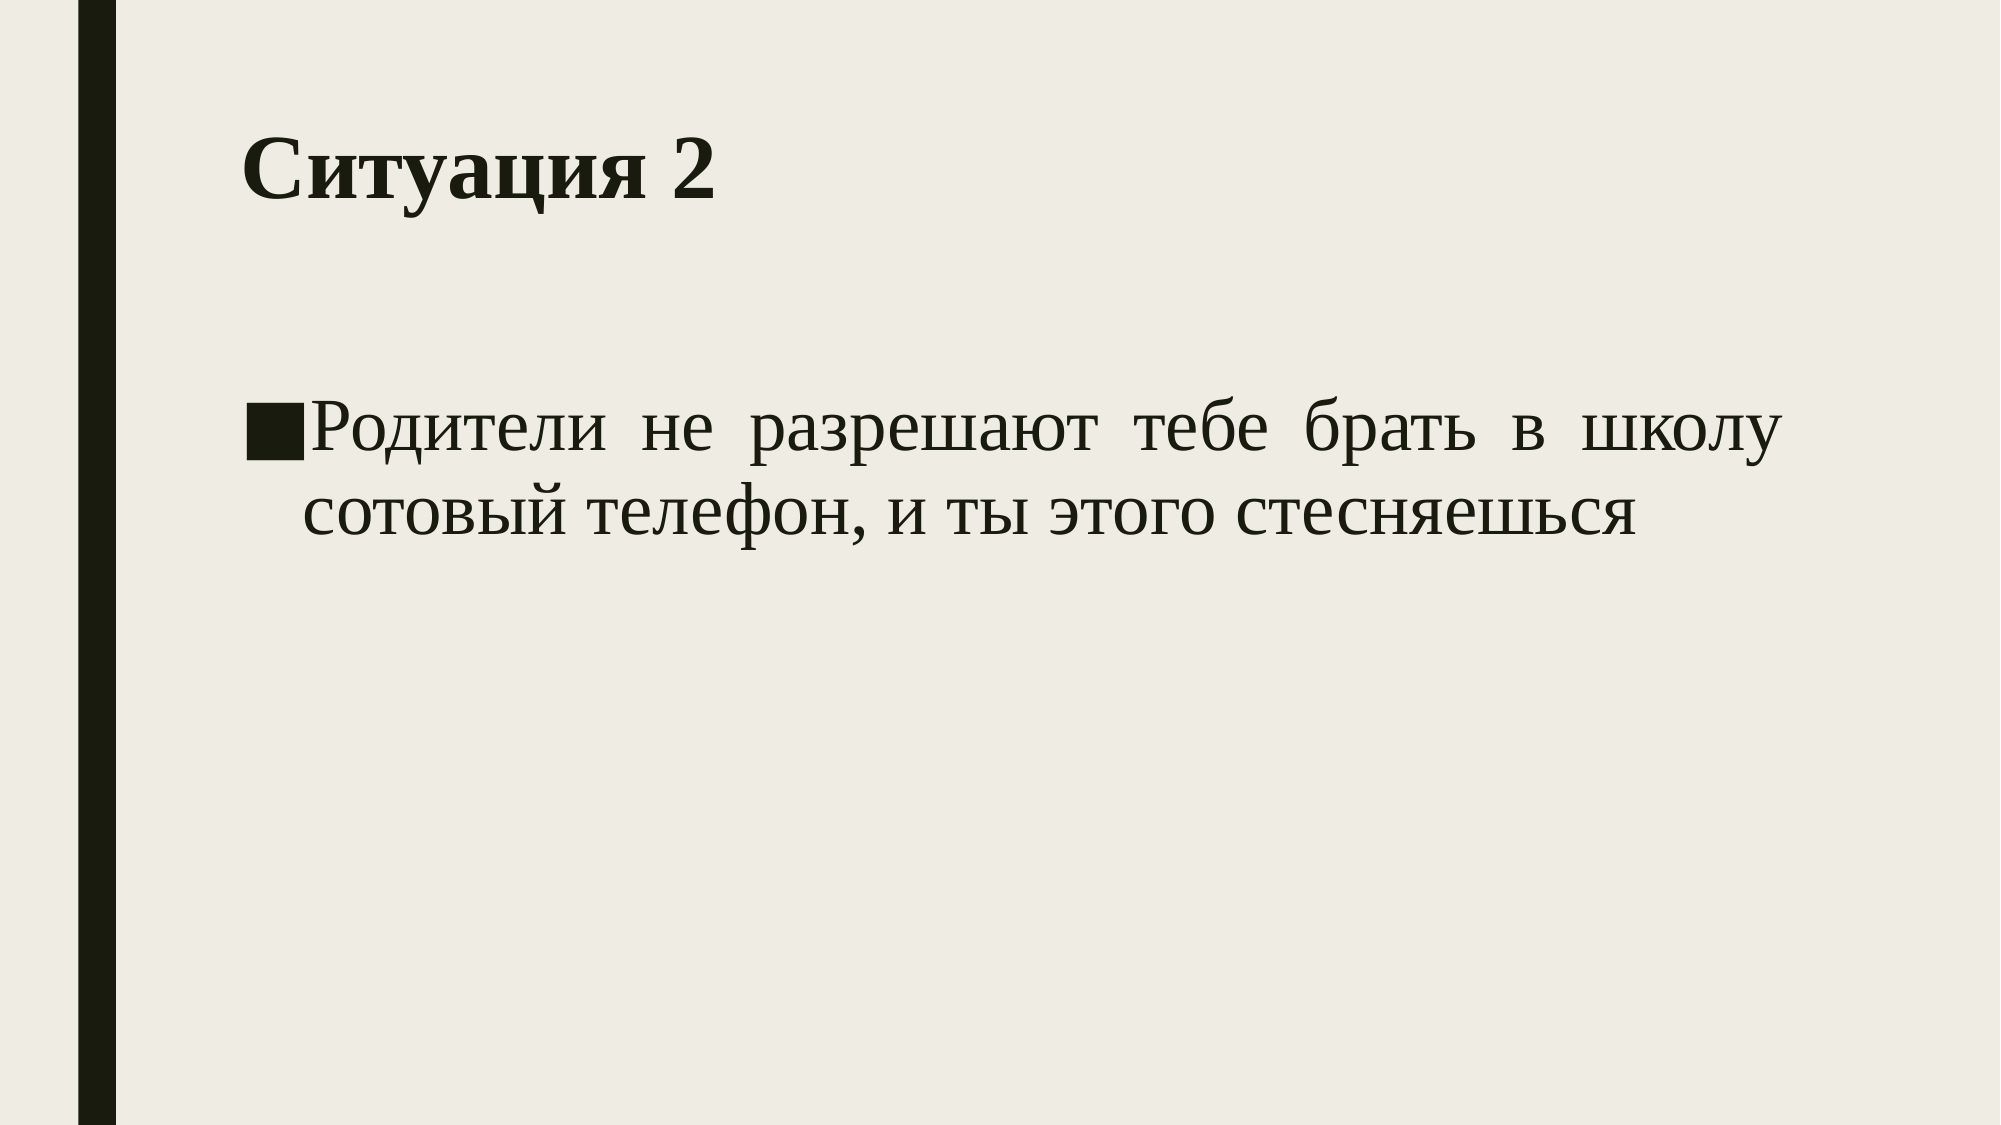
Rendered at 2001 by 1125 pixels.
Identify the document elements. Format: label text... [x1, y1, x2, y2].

title Ситуация 2 [225, 112, 1800, 357]
list Родители не разрешают тебе брать в школу сотовый телефон, и ты этого стесняешься [225, 375, 1800, 963]
